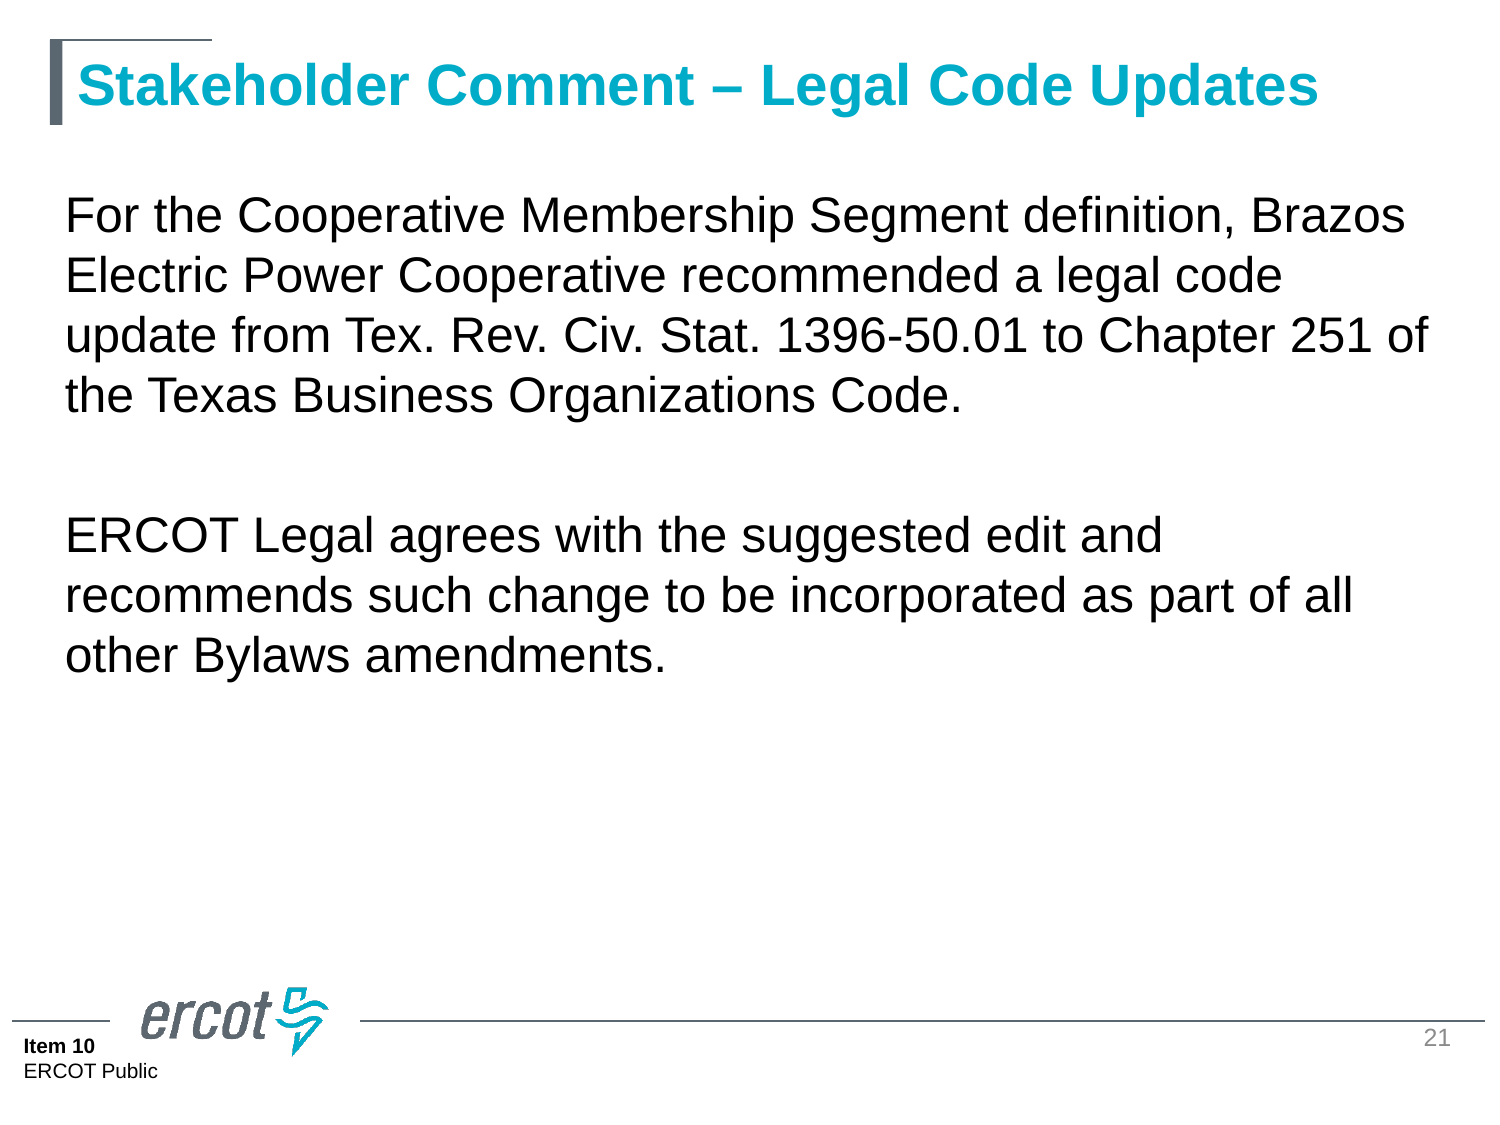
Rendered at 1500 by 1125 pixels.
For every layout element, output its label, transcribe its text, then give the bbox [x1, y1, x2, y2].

slide_number 21 [1387, 1012, 1488, 1062]
list For the Cooperative Membership Segment definition, Brazos Electric Power Cooperative recommended a legal code update from Tex. Rev. Civ. Stat. 1396-50.01 to Chapter 251 of the Texas Business Organizations Code. ERCOT Legal agrees with the suggested edit and recommends such change to be incorporated as part of all other Bylaws amendments. [50, 174, 1450, 972]
picture [137, 983, 332, 1059]
title Stakeholder Comment – Legal Code Updates [62, 39, 1450, 134]
